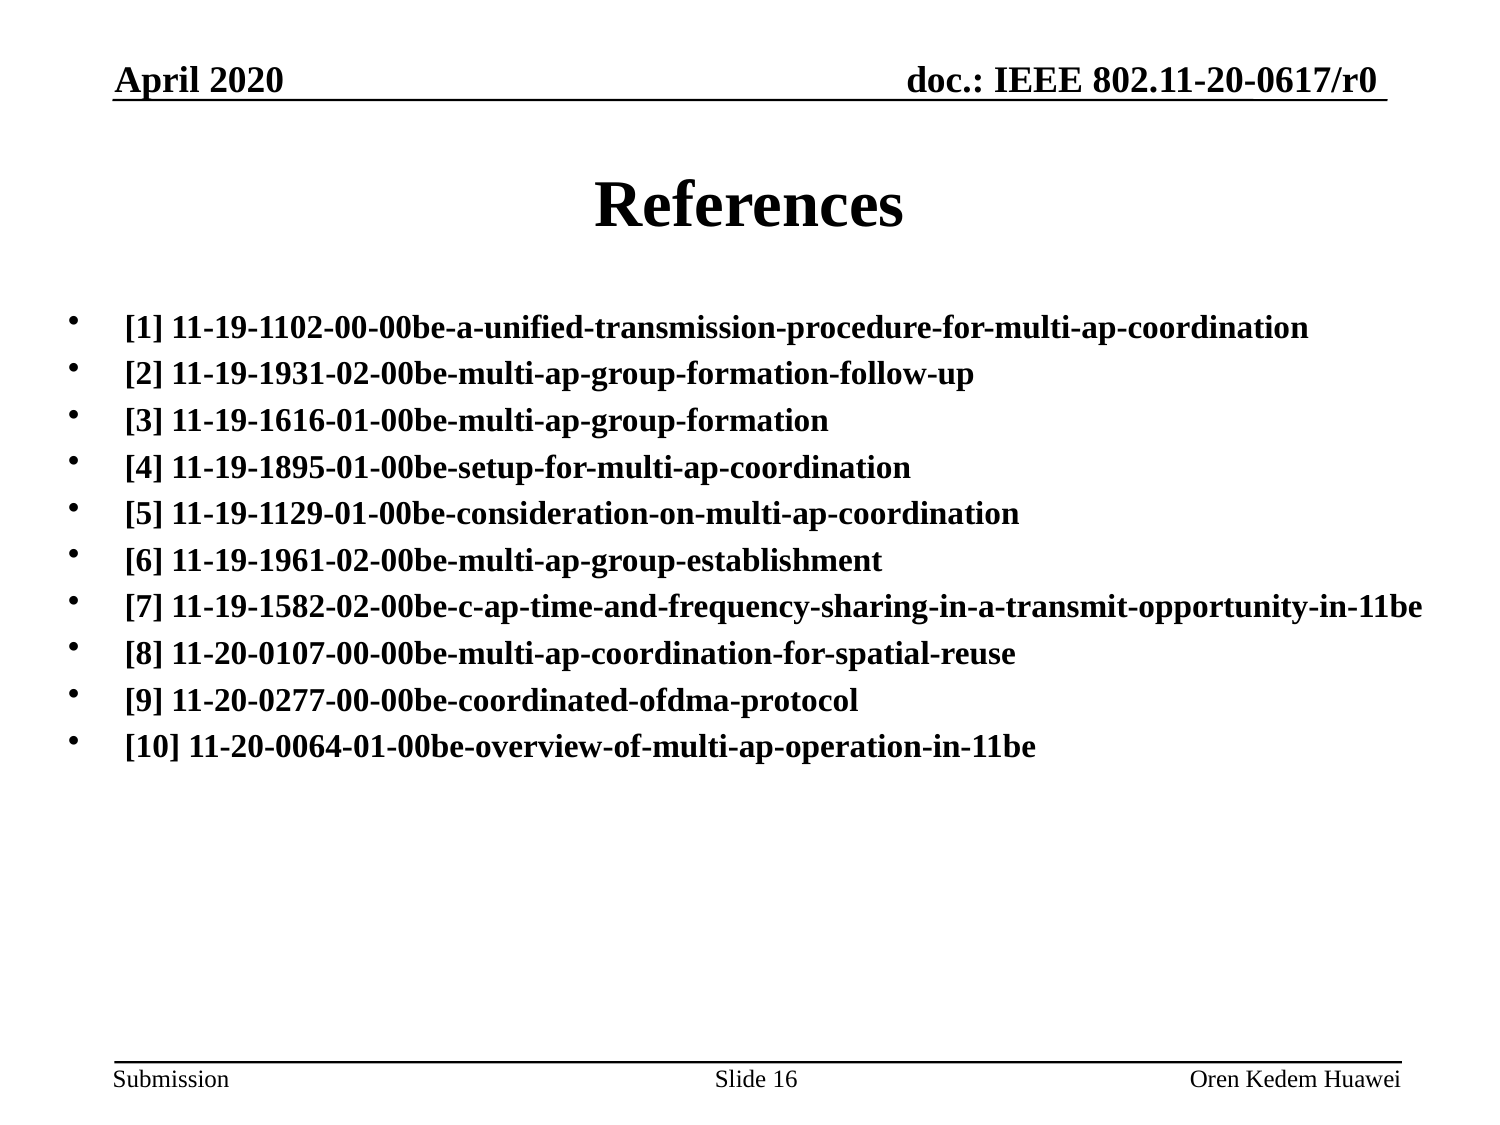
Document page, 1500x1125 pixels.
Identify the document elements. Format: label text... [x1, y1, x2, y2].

slide_number Slide 16 [712, 1061, 800, 1093]
footer Oren Kedem Huawei [1186, 1061, 1402, 1093]
title References [112, 112, 1388, 288]
list [1] 11-19-1102-00-00be-a-unified-transmission-procedure-for-multi-ap-coordination [2] 11-19-1931-02-00be-multi-ap-group-formation-follow-up [3] 11-19-1616-01-00be-multi-ap-group-formation [4] 11-19-1895-01-00be-setup-for-multi-ap-coordination [5] 11-19-1129-01-00be-consideration-on-multi-ap-coordination [6] 11-19-1961-02-00be-multi-ap-group-establishment [7] 11-19-1582-02-00be-c-ap-time-and-frequency-sharing-in-a-transmit-opportunity-in-11be [8] 11-20-0107-00-00be-multi-ap-coordination-for-spatial-reuse [9] 11-20-0277-00-00be-coordinated-ofdma-protocol [10] 11-20-0064-01-00be-overview-of-multi-ap-operation-in-11be [53, 297, 1483, 973]
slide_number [114, 54, 286, 101]
